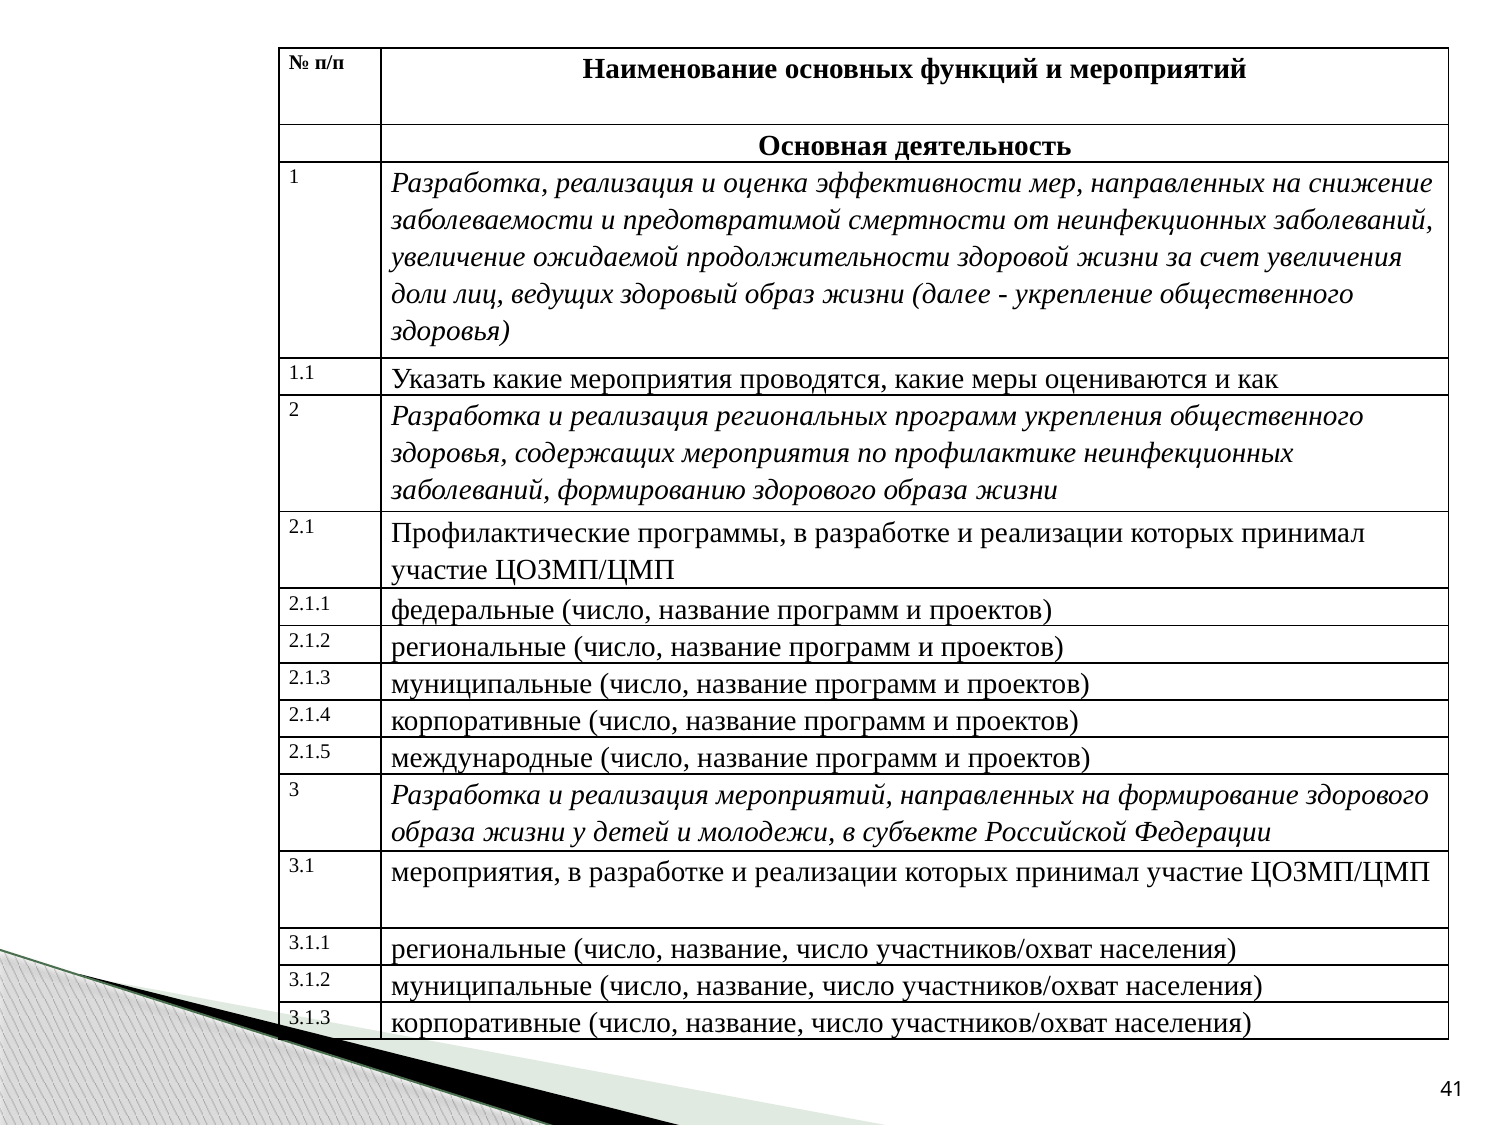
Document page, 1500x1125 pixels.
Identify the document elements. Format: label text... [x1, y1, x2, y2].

table_cell 1.1 [280, 359, 380, 394]
table_cell Профилактические программы, в разработке и реализации которых принимал участие ЦОЗМП/ЦМП [382, 512, 1448, 587]
table_cell муниципальные (число, название программ и проектов) [382, 664, 1448, 699]
table_cell [280, 125, 380, 161]
table_cell 3.1.3 [280, 1003, 380, 1038]
table_cell мероприятия, в разработке и реализации которых принимал участие ЦОЗМП/ЦМП [382, 852, 1448, 927]
table_cell Разработка и реализация мероприятий, направленных на формирование здорового образа жизни у детей и молодежи, в субъекте Российской Федерации [382, 775, 1448, 850]
table_cell Разработка и реализация региональных программ укрепления общественного здоровья, содержащих мероприятия по профилактике неинфекционных заболеваний, формированию здорового образа жизни [382, 396, 1448, 511]
table_cell 1 [280, 163, 380, 357]
table_cell 2.1.1 [280, 589, 380, 625]
table_cell [174, 1013, 525, 1125]
table_cell Разработка, реализация и оценка эффективности мер, направленных на снижение заболеваемости и предотвратимой смертности от неинфекционных заболеваний, увеличение ожидаемой продолжительности здоровой жизни за счет увеличения доли лиц, ведущих здоровый образ жизни (далее - укрепление общественного здоровья) [382, 163, 1448, 357]
table_cell 2.1 [280, 512, 380, 587]
table_header № п/п [280, 49, 380, 124]
table_cell 3.1.1 [280, 929, 380, 964]
table_cell 3 [280, 775, 380, 850]
table_header Наименование основных функций и мероприятий [382, 49, 1448, 124]
table_cell 2.1.5 [280, 738, 380, 773]
table_cell 2.1.4 [280, 701, 380, 736]
table_cell корпоративные (число, название, число участников/охват населения) [382, 1003, 1448, 1038]
table_cell 2 [280, 396, 380, 511]
table_cell Основная деятельность [382, 125, 1448, 161]
table_cell [0, 953, 542, 1125]
slide_number 41 [1418, 1051, 1479, 1112]
table_cell федеральные (число, название программ и проектов) [382, 589, 1448, 625]
table_cell 2.1.3 [280, 664, 380, 699]
table_cell 3.1.2 [280, 966, 380, 1001]
table_cell 2.1.2 [280, 626, 380, 662]
table_cell Указать какие мероприятия проводятся, какие меры оцениваются и как [382, 359, 1448, 394]
table_cell корпоративные (число, название программ и проектов) [382, 701, 1448, 736]
table_cell муниципальные (число, название, число участников/охват населения) [382, 966, 1448, 1001]
table_cell региональные (число, название программ и проектов) [382, 626, 1448, 662]
table_cell региональные (число, название, число участников/охват населения) [382, 929, 1448, 964]
table_cell 3.1 [280, 852, 380, 927]
table_cell международные (число, название программ и проектов) [382, 738, 1448, 773]
